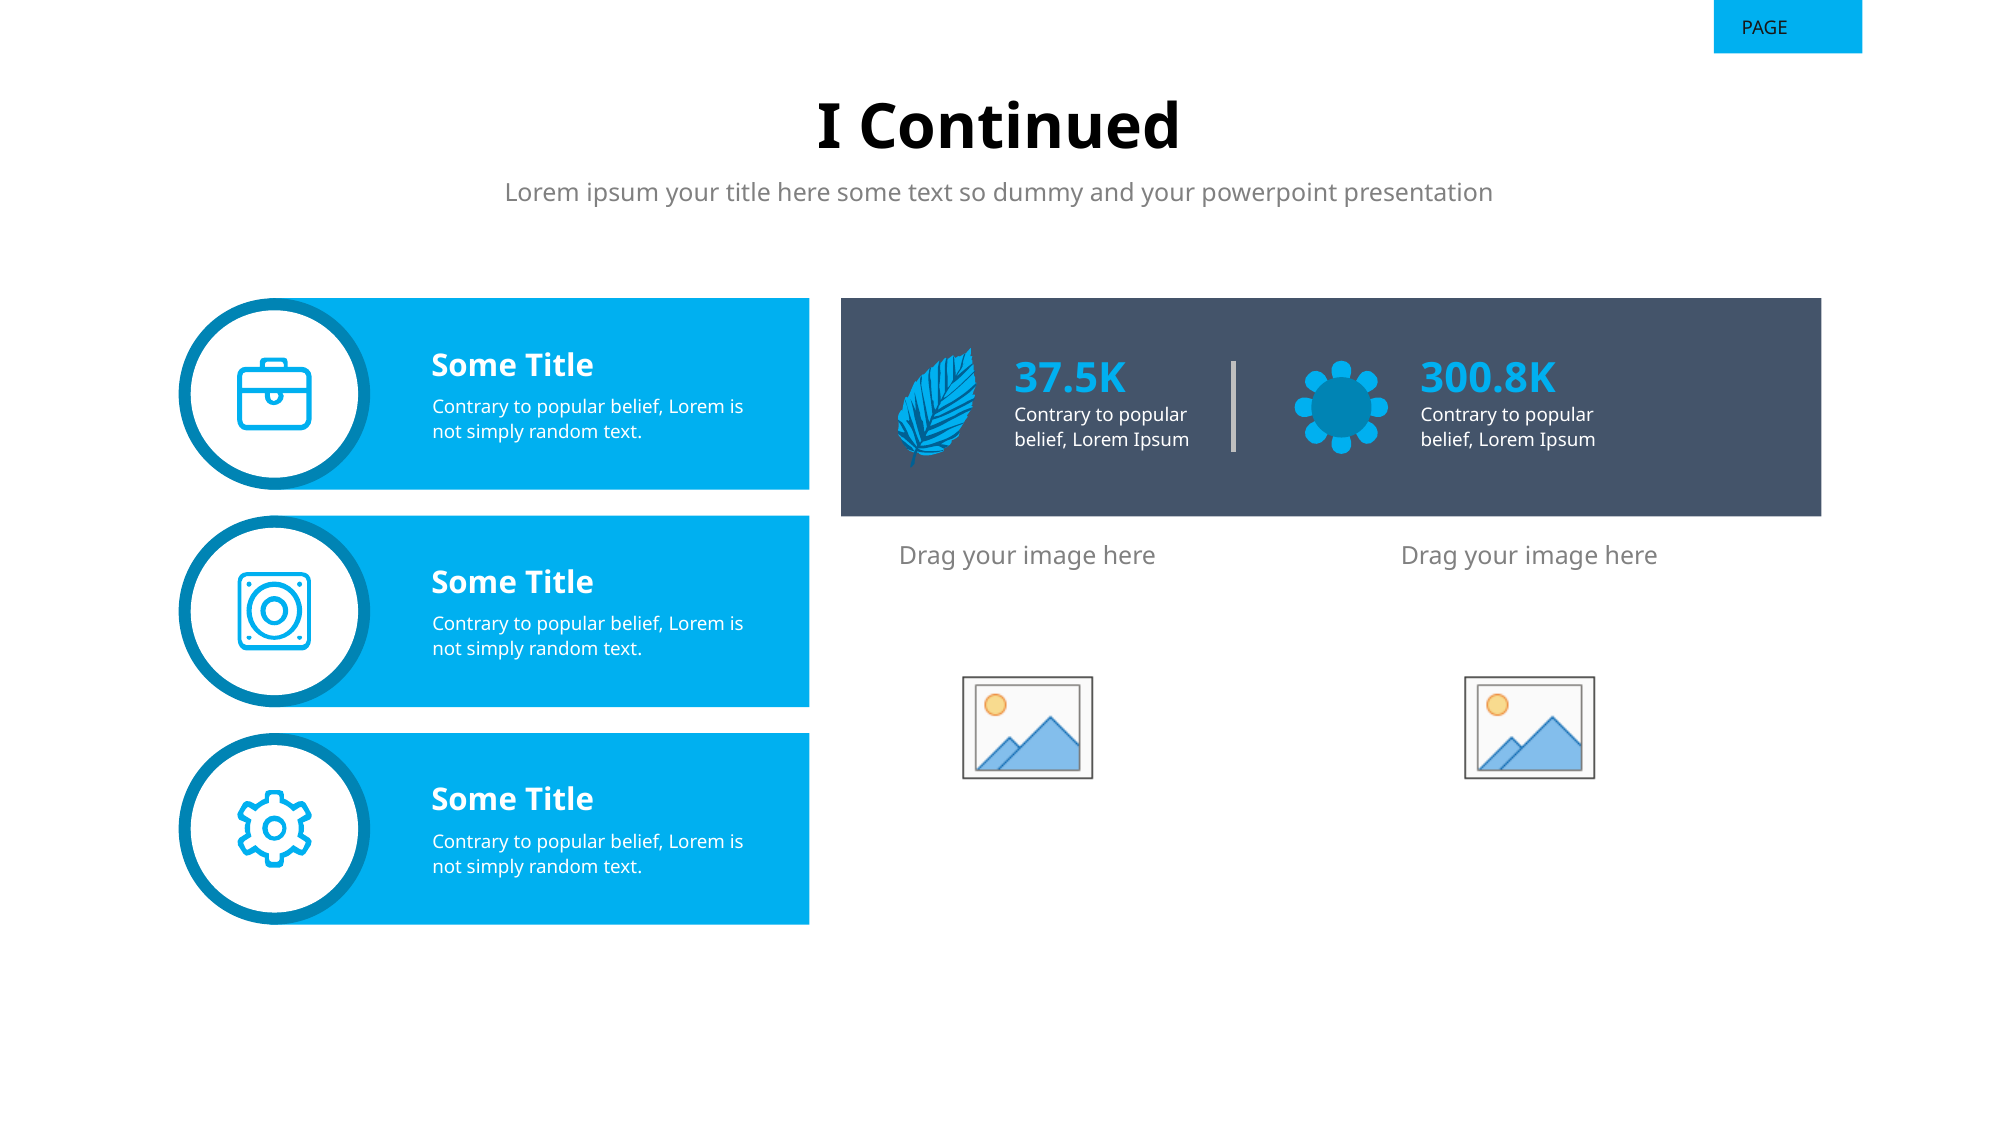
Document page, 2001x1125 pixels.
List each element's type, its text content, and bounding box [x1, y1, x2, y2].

picture [1237, 532, 1822, 925]
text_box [416, 554, 765, 668]
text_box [897, 343, 1611, 468]
text_box [189, 526, 360, 697]
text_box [416, 337, 765, 451]
subtitle Lorem ipsum your title here some text so dummy and your powerpoint presentation [137, 179, 1863, 222]
text_box [287, 297, 810, 491]
text_box [841, 298, 1822, 517]
text_box [290, 515, 810, 708]
picture [841, 532, 1215, 925]
title I Continued [137, 78, 1863, 179]
text_box [177, 514, 372, 709]
text_box [237, 790, 312, 868]
text_box [237, 357, 312, 431]
text_box [189, 744, 360, 914]
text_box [416, 772, 765, 886]
text_box [189, 309, 360, 479]
text_box [237, 572, 311, 651]
text_box [177, 297, 372, 491]
text_box [286, 732, 810, 926]
text_box [177, 732, 372, 926]
